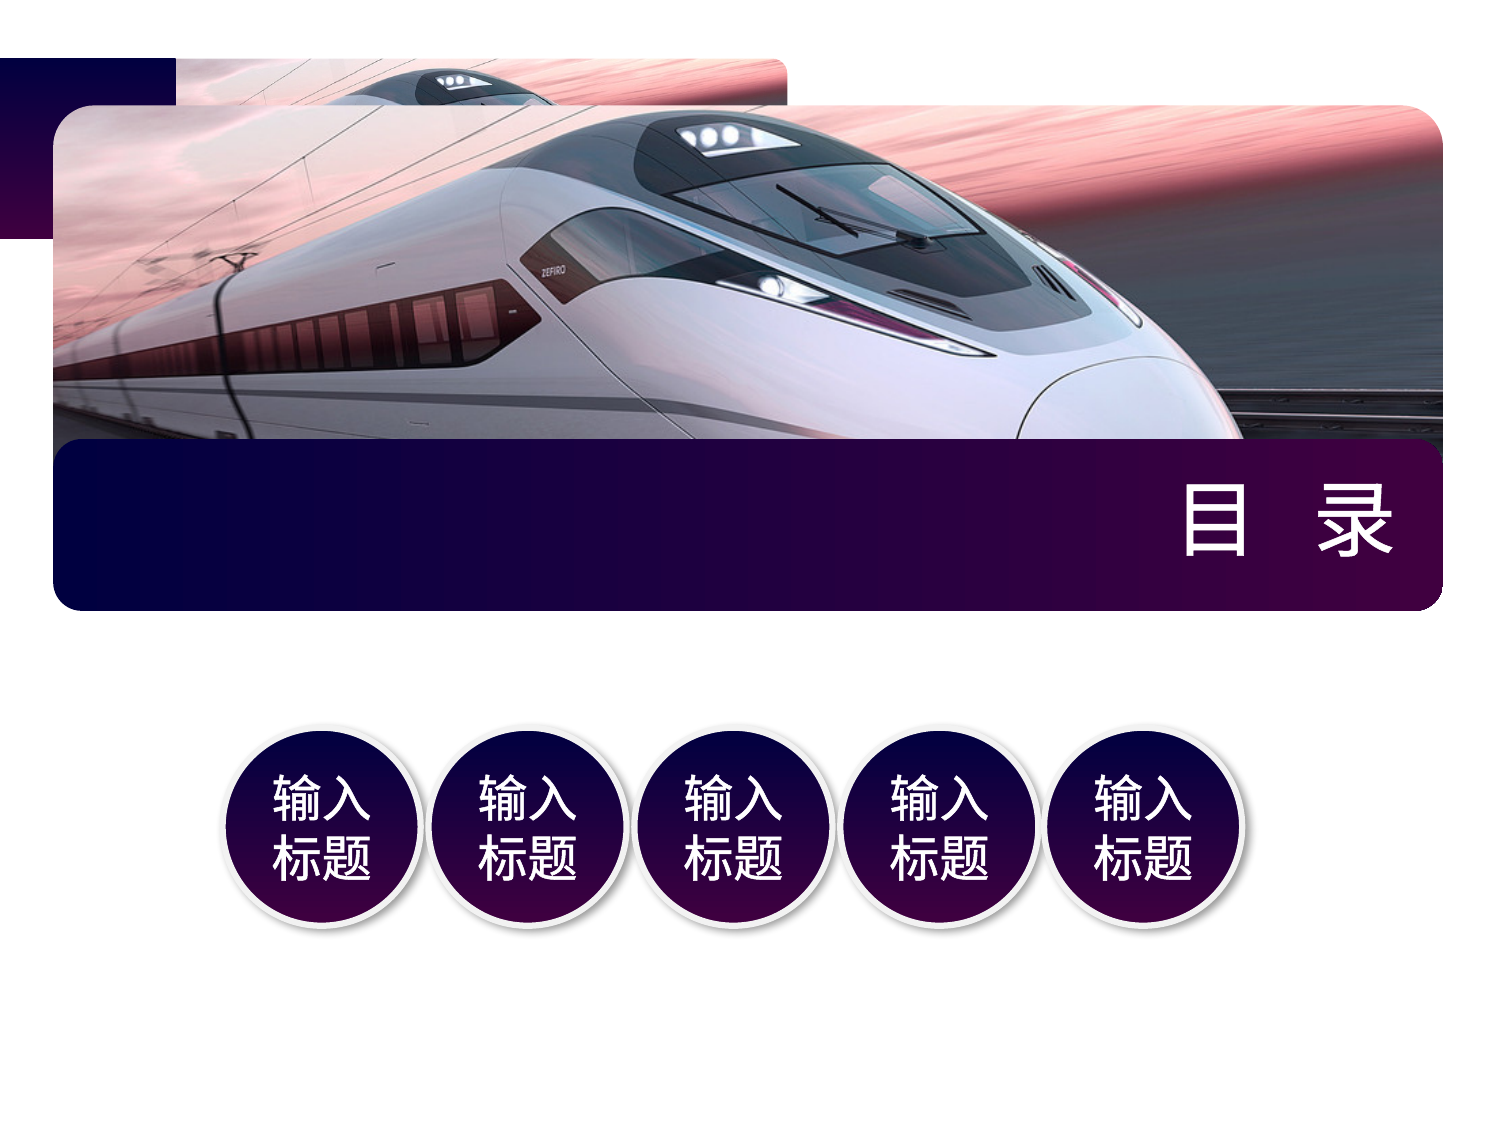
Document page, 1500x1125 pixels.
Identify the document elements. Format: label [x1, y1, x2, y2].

text_box [52, 105, 1444, 612]
picture [158, 58, 788, 104]
text_box [222, 727, 1243, 927]
